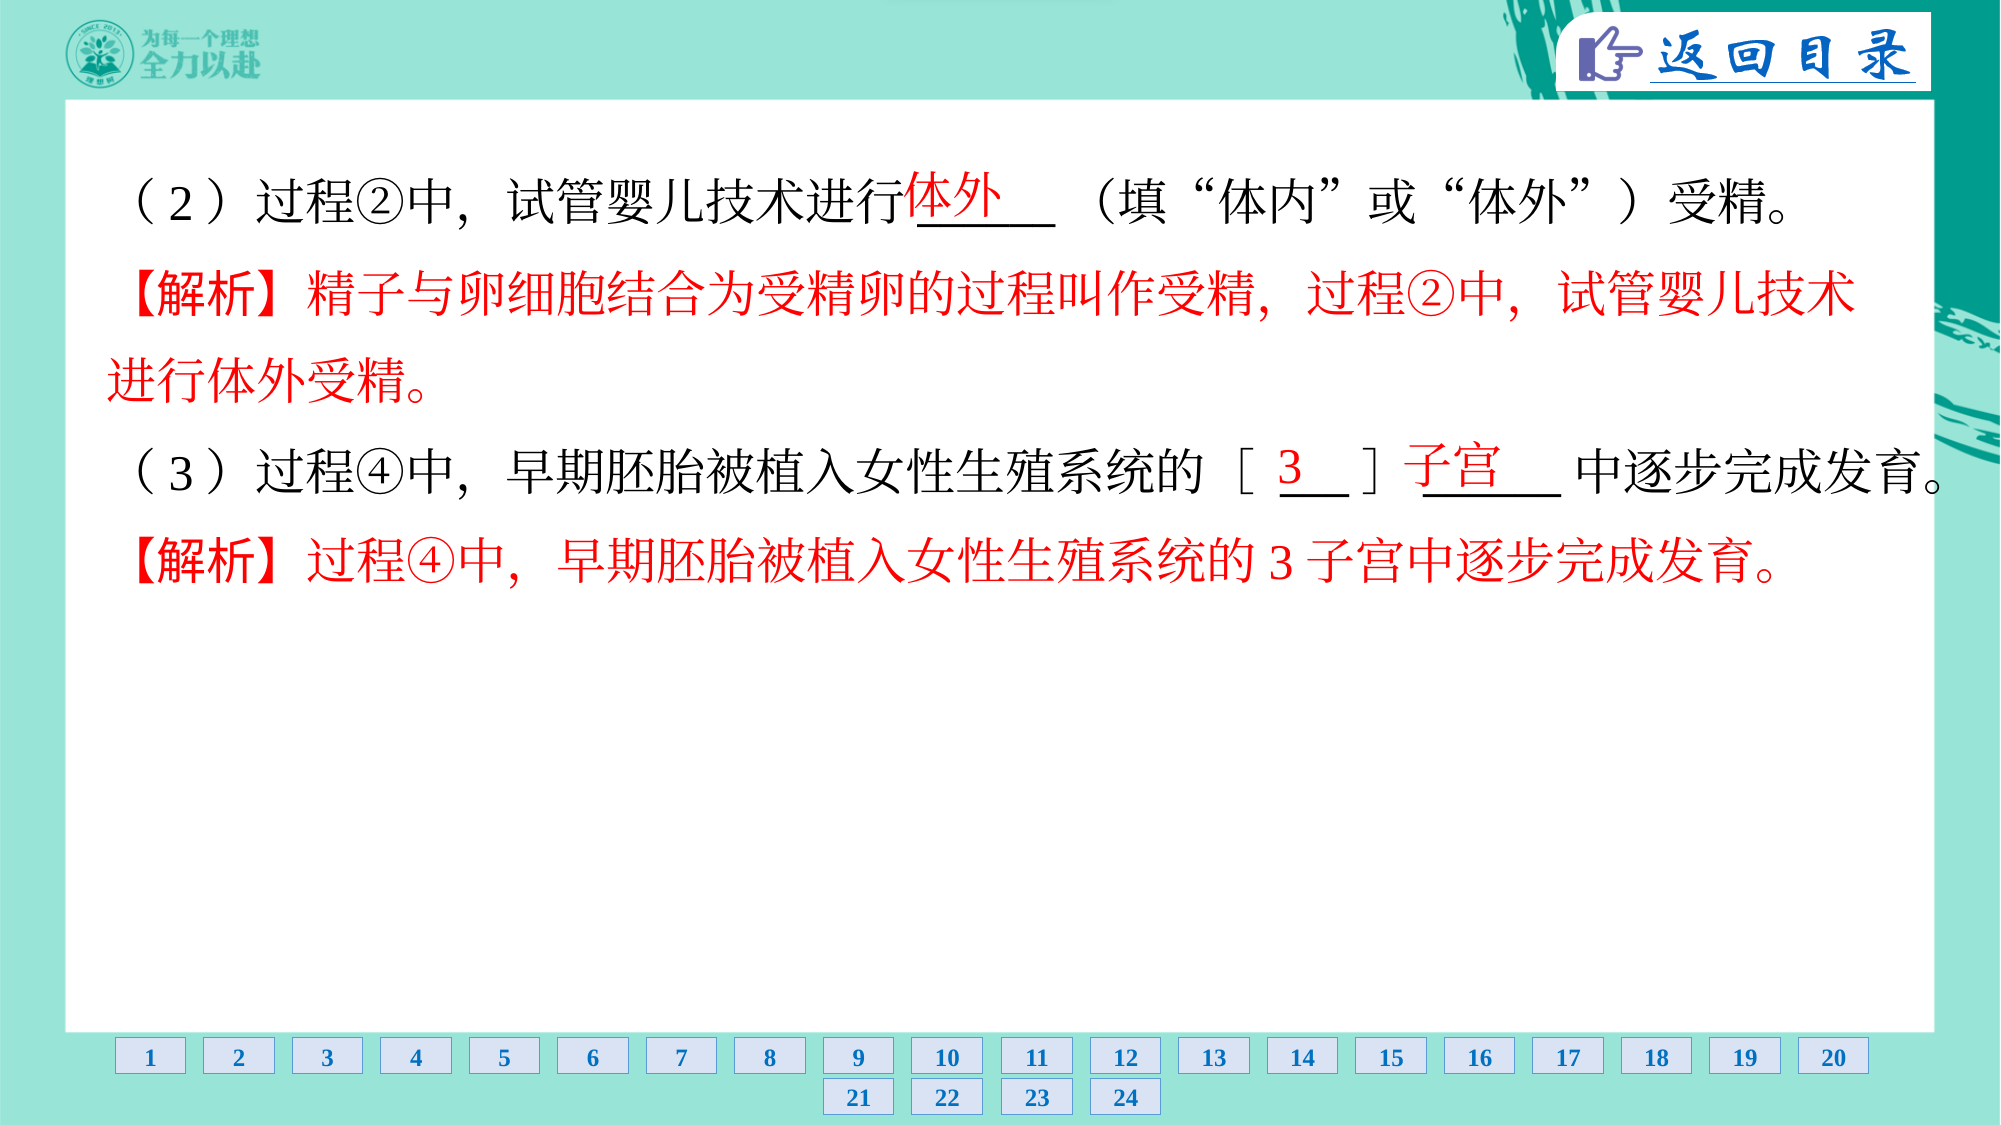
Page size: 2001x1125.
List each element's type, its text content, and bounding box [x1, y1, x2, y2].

text_box 【解析】精子与卵细胞结合为受精卵的过程叫作受精，过程②中，试管婴儿技术 进行体外受精。 [106, 230, 1895, 401]
picture [0, 0, 2000, 1125]
text_box 体外 [884, 134, 1021, 214]
text_box 3 [1259, 404, 1321, 485]
text_box 子宫 [1384, 404, 1521, 484]
text_box 【解析】过程④中，早期胚胎被植入女性生殖系统的3子宫中逐步完成发育。 [106, 500, 1895, 580]
text_box （3）过程④中，早期胚胎被植入女性生殖系统的［ ___］______中逐步完成发育。 [106, 410, 1956, 491]
text_box （2）过程②中，试管婴儿技术进行______（填“体内”或“体外”）受精。 [106, 141, 1895, 221]
